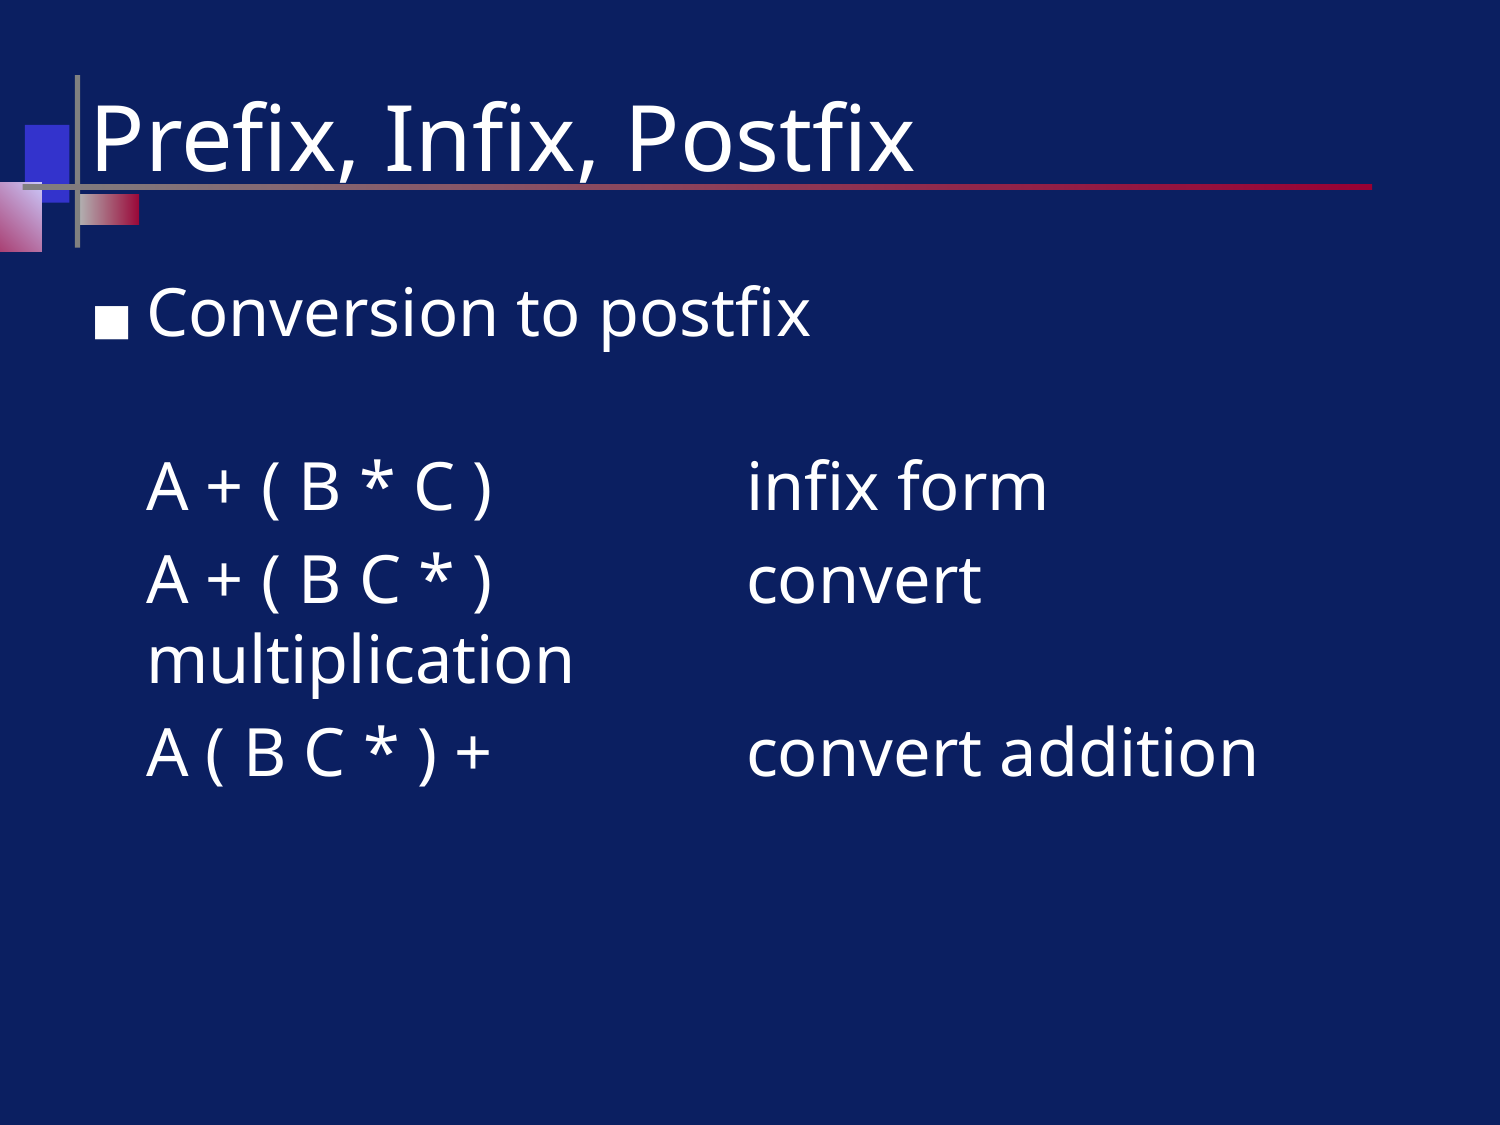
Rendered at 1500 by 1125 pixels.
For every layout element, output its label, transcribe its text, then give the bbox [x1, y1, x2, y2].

list Conversion to postfix A + ( B * C ) infix form A + ( B C * ) convert multiplication A ( B C * ) + convert addition [74, 262, 1425, 1013]
title Prefix, Infix, Postfix [74, 59, 1425, 210]
